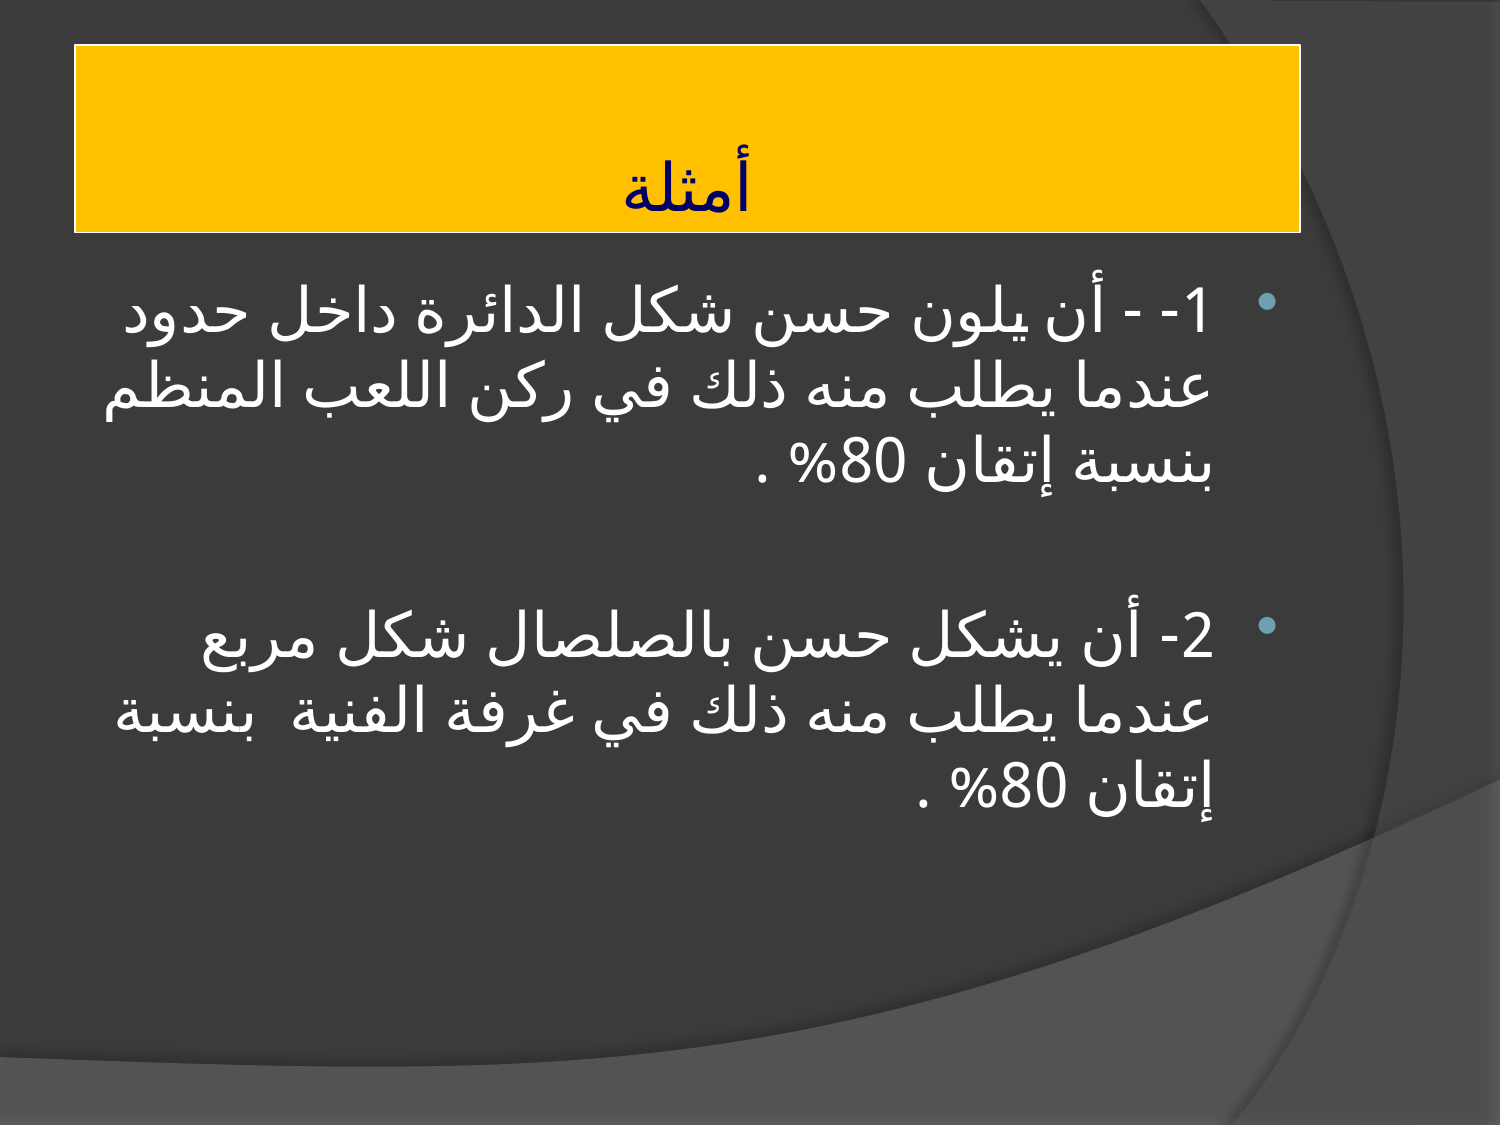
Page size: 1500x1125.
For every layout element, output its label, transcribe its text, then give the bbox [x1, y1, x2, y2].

title أمثلة [75, 45, 1300, 233]
list 1- - أن يلون حسن شكل الدائرة داخل حدود عندما يطلب منه ذلك في ركن اللعب المنظم بنسبة إتقان 80% . 2- أن يشكل حسن بالصلصال شكل مربع عندما يطلب منه ذلك في غرفة الفنية بنسبة إتقان 80% . [75, 262, 1300, 1005]
